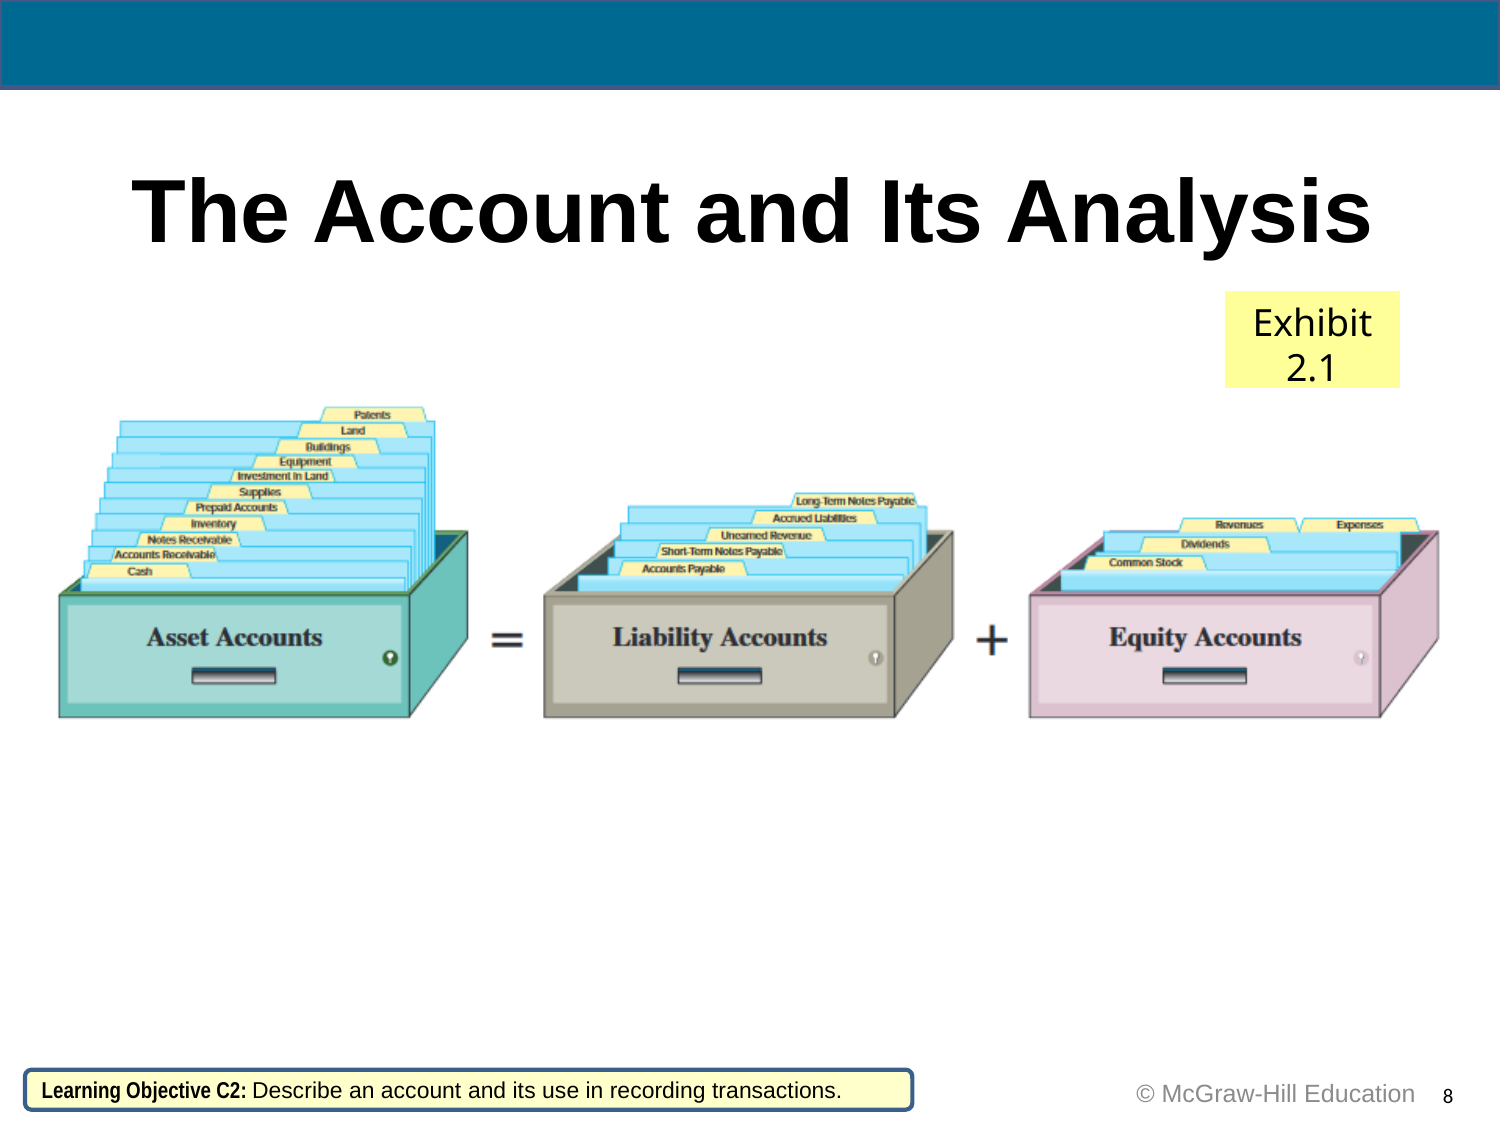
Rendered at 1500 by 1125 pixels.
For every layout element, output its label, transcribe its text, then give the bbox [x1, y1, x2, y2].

title The Account and Its Analysis [77, 112, 1428, 300]
text_box Learning Objective C2: Describe an account and its use in recording transactions. [24, 1069, 913, 1110]
text_box [0, 0, 1500, 88]
text_box © McGraw-Hill Education [1114, 1069, 1470, 1108]
text_box Exhibit 2.1 [1224, 291, 1400, 386]
picture [51, 388, 1449, 737]
